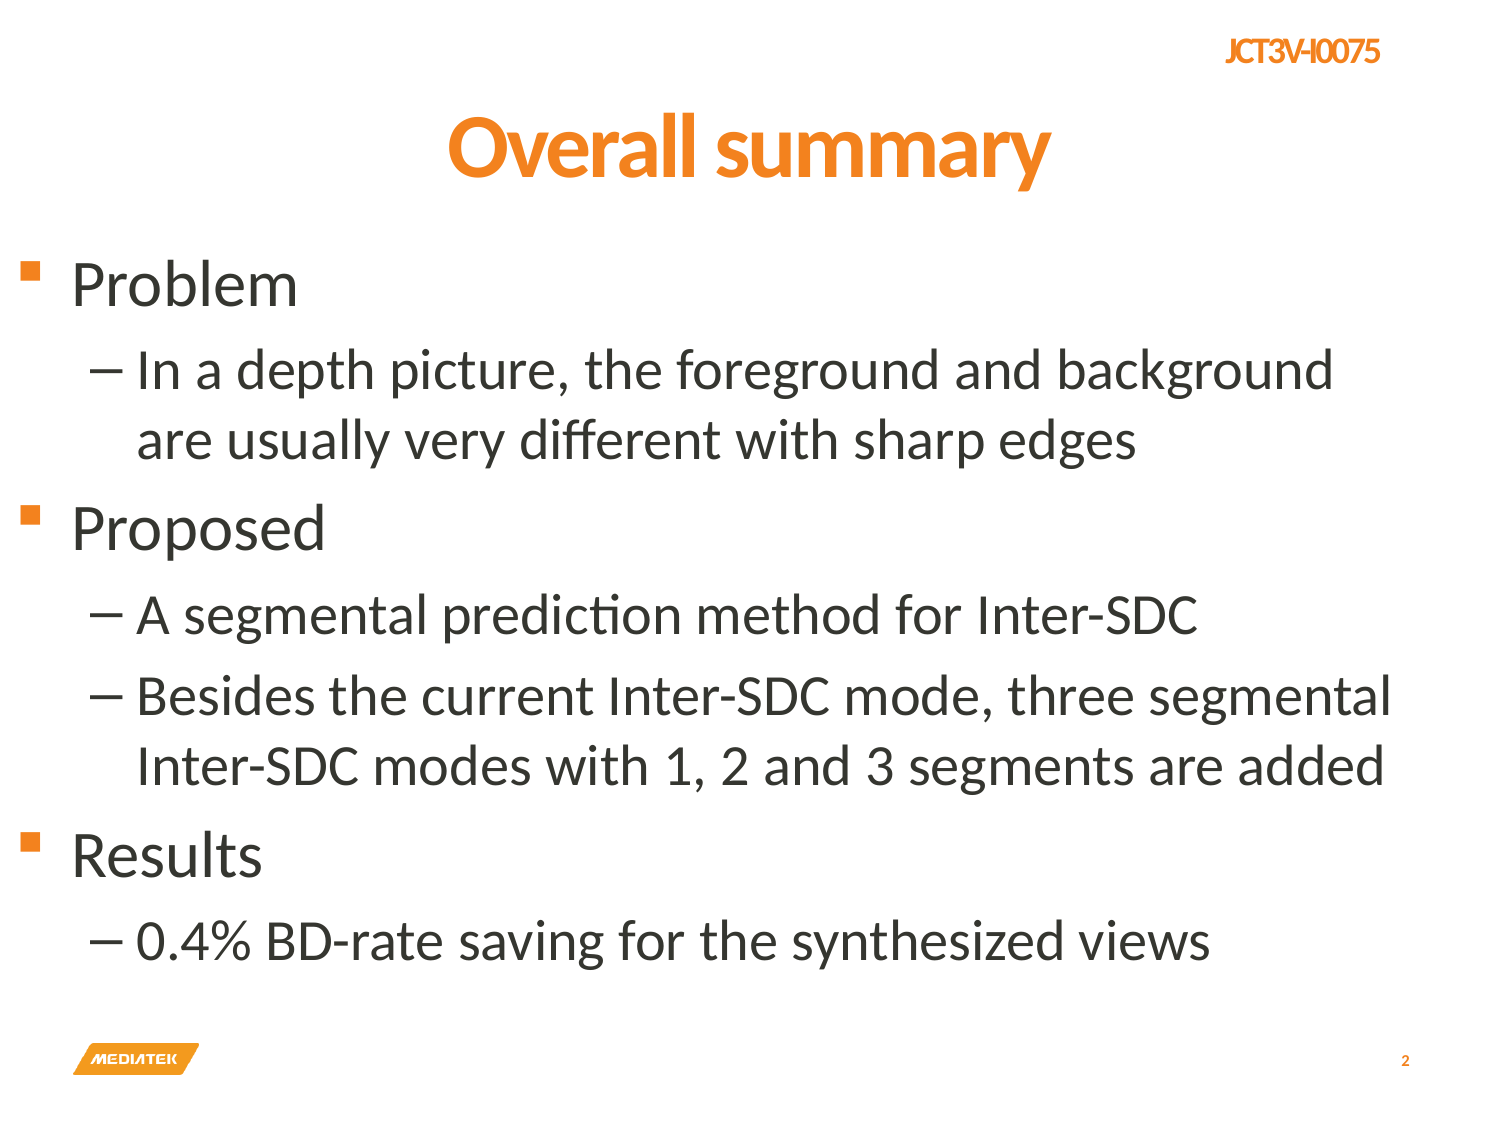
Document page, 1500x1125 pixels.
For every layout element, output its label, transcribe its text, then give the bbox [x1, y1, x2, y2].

picture [73, 1043, 199, 1075]
slide_number 2 [1251, 1029, 1425, 1090]
title Overall summary [75, 99, 1425, 231]
list Problem In a depth picture, the foreground and background are usually very different with sharp edges Proposed A segmental prediction method for Inter-SDC Besides the current Inter-SDC mode, three segmental Inter-SDC modes with 1, 2 and 3 segments are added Results 0.4% BD-rate saving for the synthesized views [0, 231, 1425, 990]
